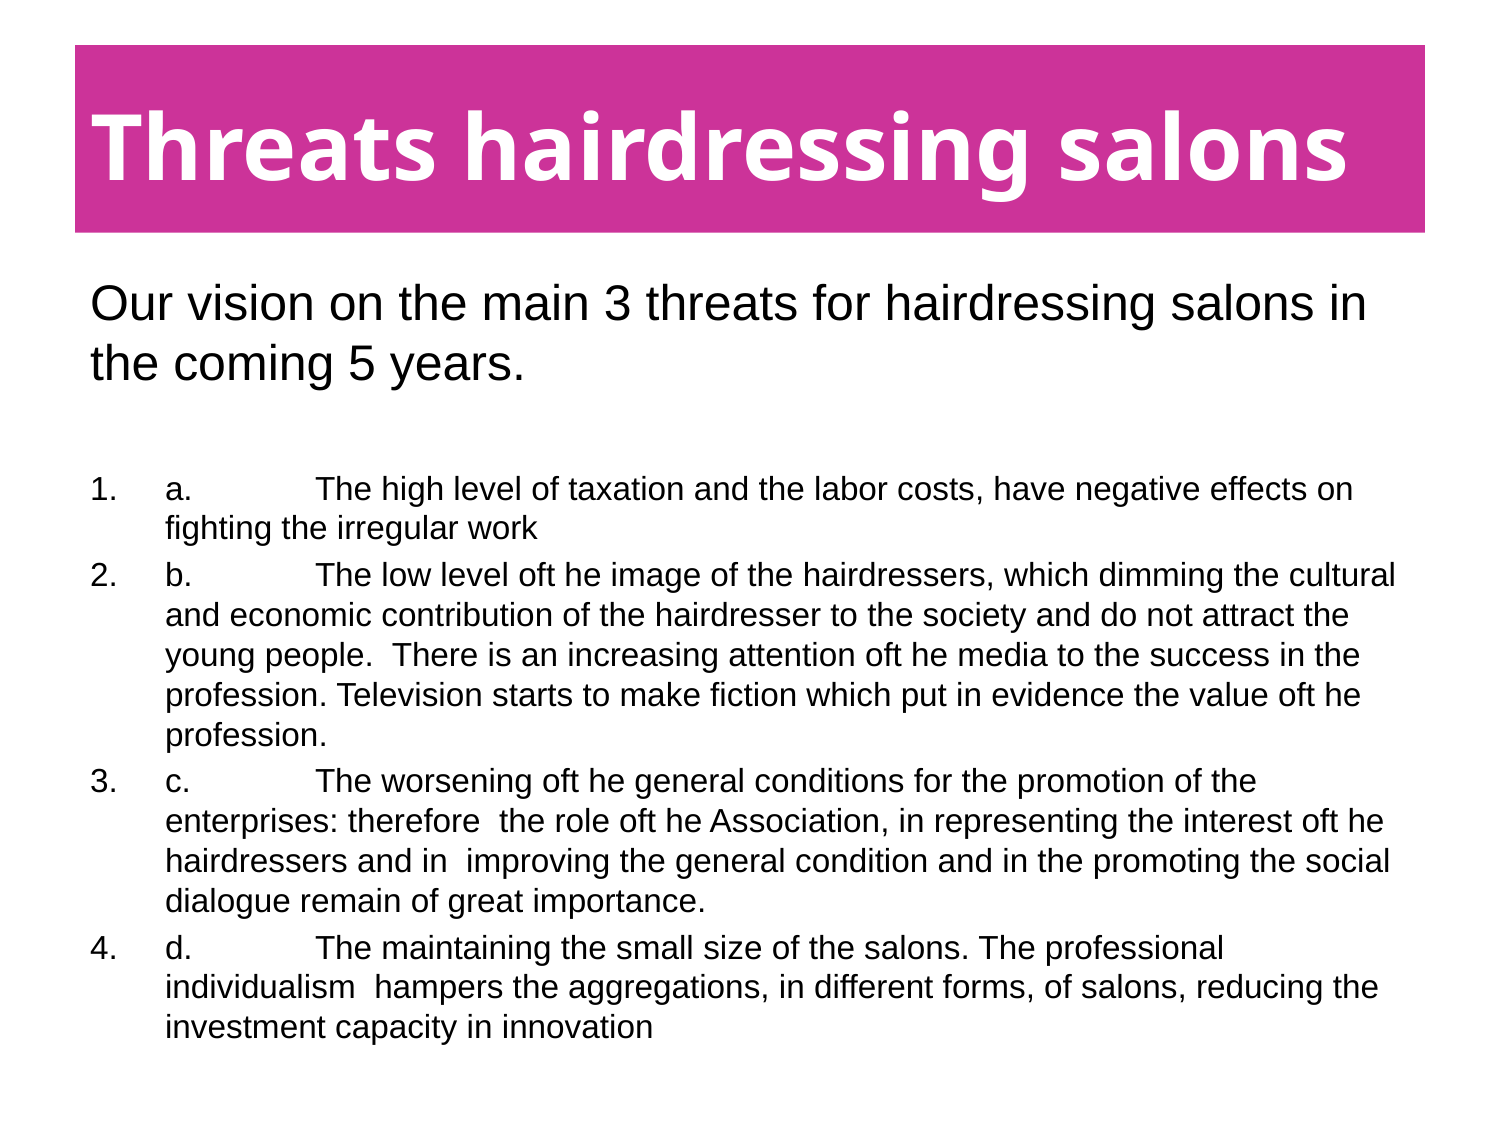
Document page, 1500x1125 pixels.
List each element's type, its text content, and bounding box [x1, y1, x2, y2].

list Our vision on the main 3 threats for hairdressing salons in the coming 5 years. a. The high level of taxation and the labor costs, have negative effects on fighting the irregular work b. The low level oft he image of the hairdressers, which dimming the cultural and economic contribution of the hairdresser to the society and do not attract the young people. There is an increasing attention oft he media to the success in the profession. Television starts to make fiction which put in evidence the value oft he profession. c. The worsening oft he general conditions for the promotion of the enterprises: therefore the role oft he Association, in representing the interest oft he hairdressers and in improving the general condition and in the promoting the social dialogue remain of great importance. d. The maintaining the small size of the salons. The professional individualism hampers the aggregations, in different forms, of salons, reducing the investment capacity in innovation [75, 262, 1425, 1005]
title Threats hairdressing salons [75, 45, 1425, 233]
